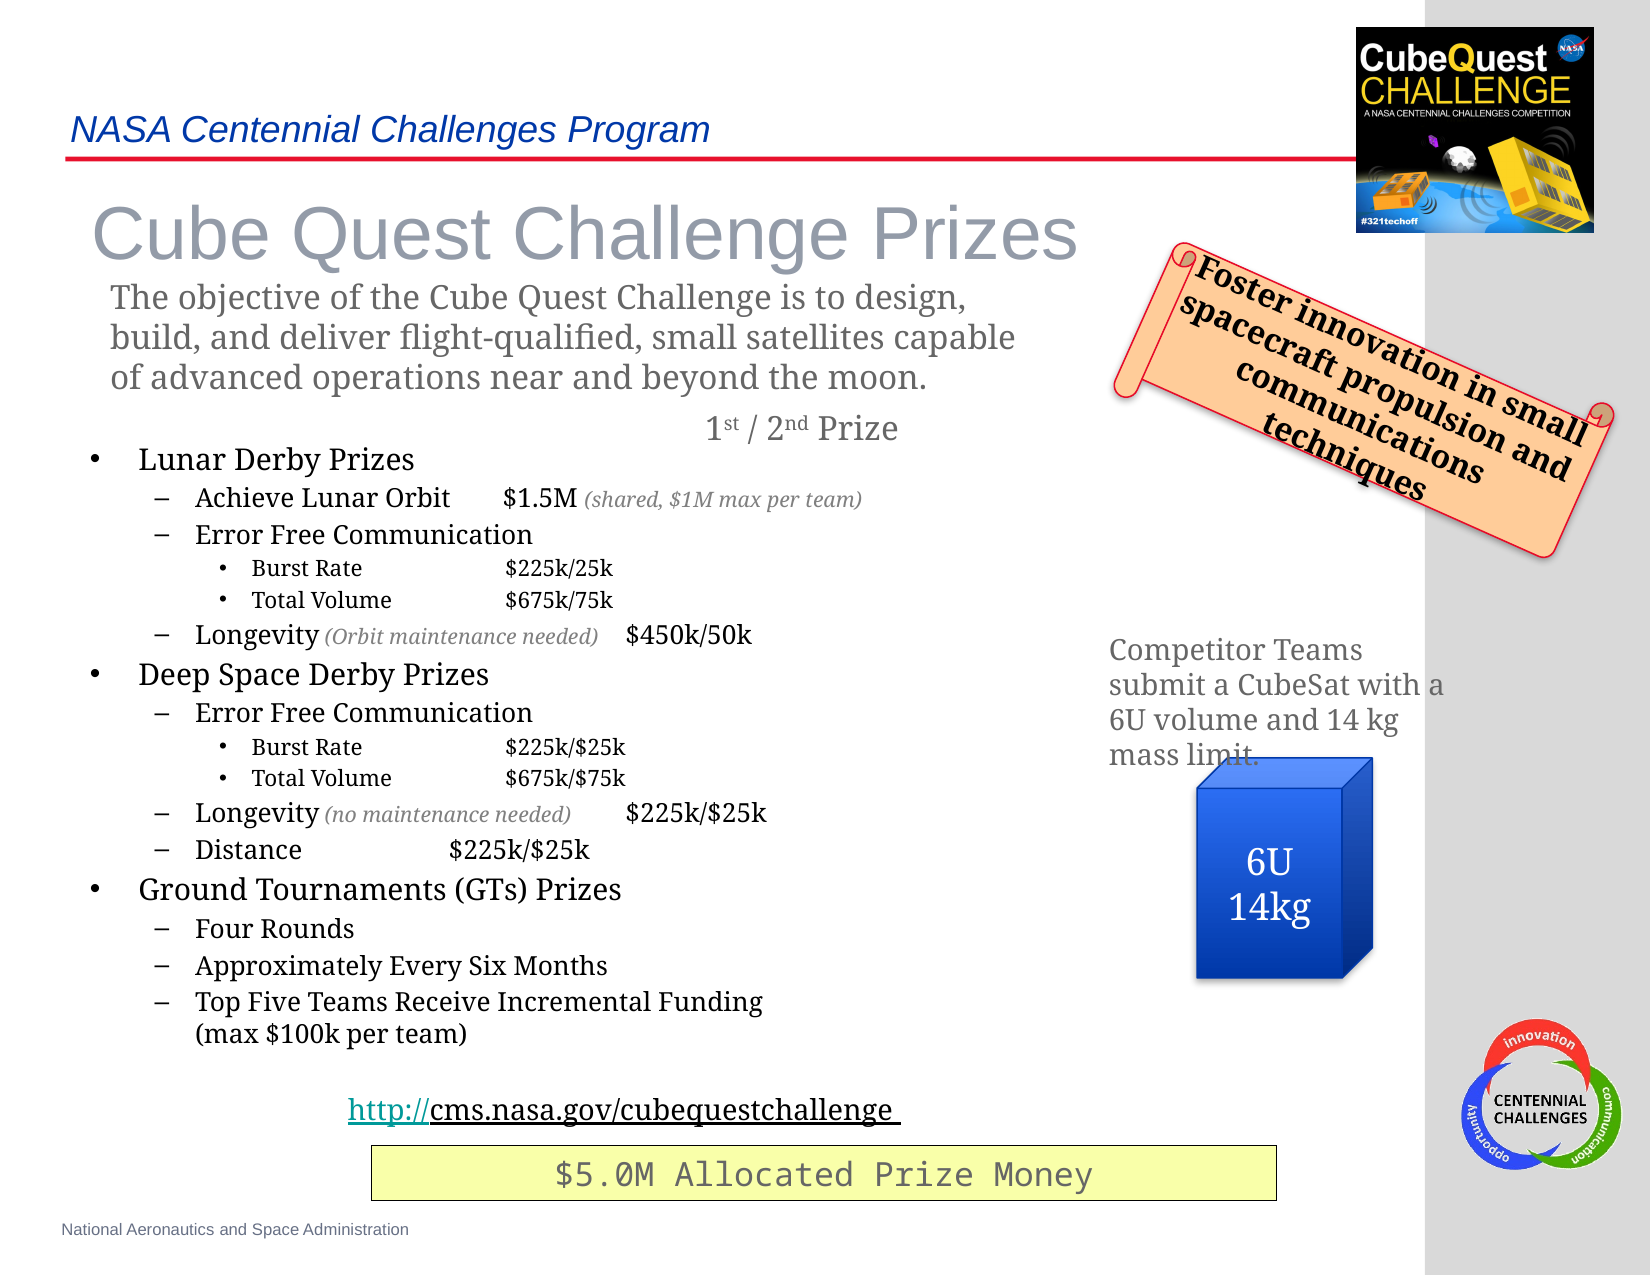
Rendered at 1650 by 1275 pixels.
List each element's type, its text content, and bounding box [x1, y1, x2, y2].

text_box Lunar Derby Prizes Achieve Lunar Orbit $1.5M (shared, $1M max per team) Error Free Communication Burst Rate $225k/25k Total Volume $675k/75k Longevity (Orbit maintenance needed) $450k/50k Deep Space Derby Prizes Error Free Communication Burst Rate $225k/$25k Total Volume $675k/$75k Longevity (no maintenance needed) $225k/$25k Distance $225k/$25k Ground Tournaments (GTs) Prizes Four Rounds Approximately Every Six Months Top Five Teams Receive Incremental Funding (max $100k per team) http://cms.nasa.gov/cubequestchallenge [75, 432, 1110, 1146]
text_box $5.0M Allocated Prize Money [371, 1145, 1277, 1201]
picture [1444, 1006, 1638, 1187]
text_box 6U 14kg [1196, 779, 1374, 979]
text_box Foster innovation in small spacecraft propulsion and communications techniques [1113, 242, 1615, 559]
text_box The objective of the Cube Quest Challenge is to design, build, and deliver flight-qualified, small satellites capable of advanced operations near and beyond the moon. [95, 268, 1067, 404]
title Cube Quest Challenge Prizes [74, 172, 1574, 287]
text_box 1st / 2nd Prize [690, 404, 914, 455]
picture [1356, 26, 1595, 233]
text_box Competitor Teams submit a CubeSat with a 6U volume and 14 kg mass limit. [1094, 624, 1476, 779]
